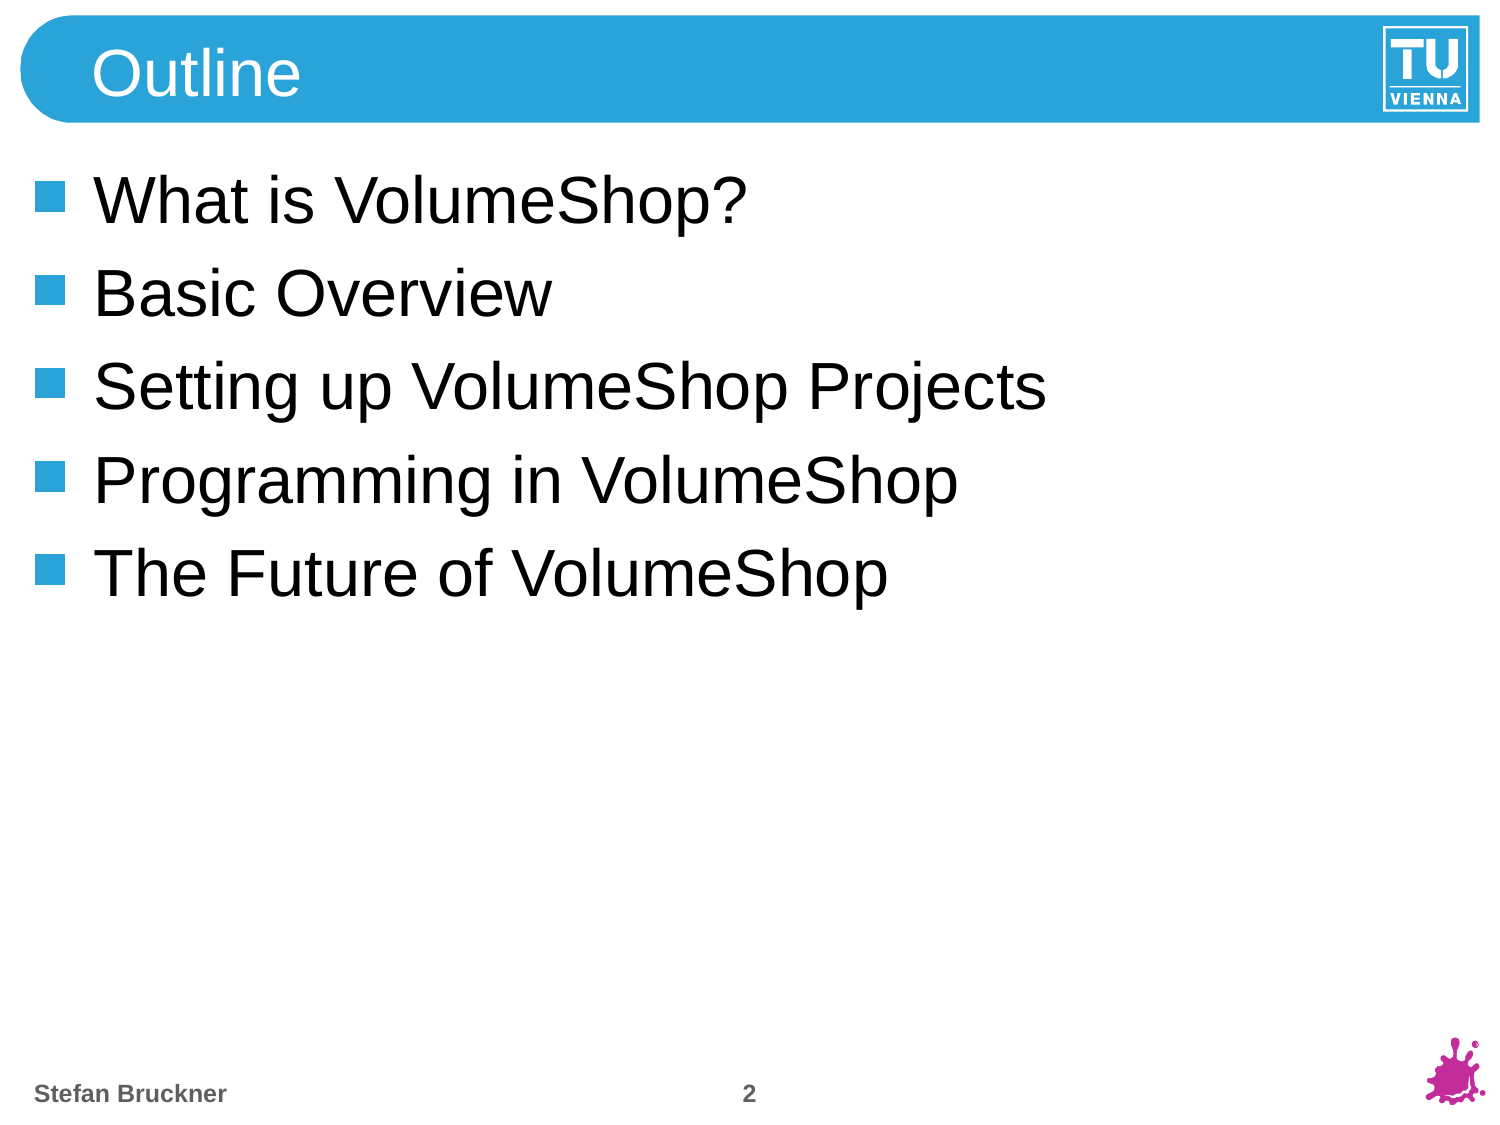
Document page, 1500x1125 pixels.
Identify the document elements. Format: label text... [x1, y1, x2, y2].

footer Stefan Bruckner [18, 1067, 637, 1118]
slide_number 1 [660, 1067, 839, 1118]
title Outline [76, 6, 1351, 132]
list What is VolumeShop? Basic Overview Setting up VolumeShop Projects Programming in VolumeShop The Future of VolumeShop [19, 148, 1481, 1048]
